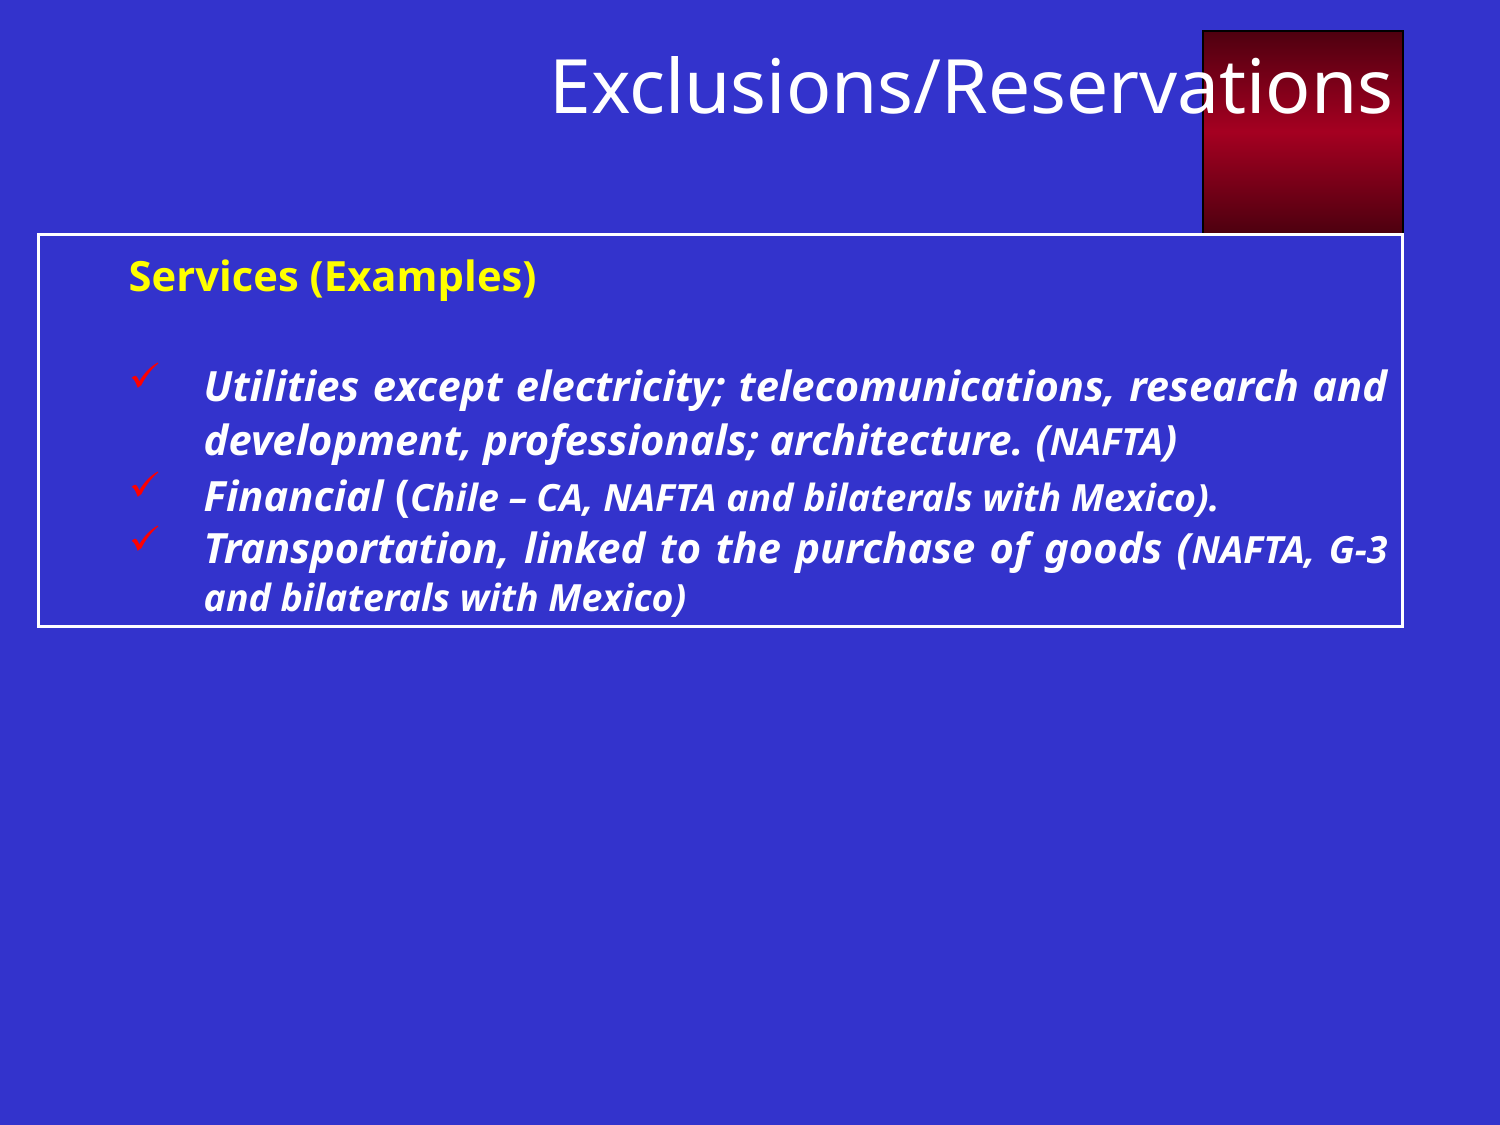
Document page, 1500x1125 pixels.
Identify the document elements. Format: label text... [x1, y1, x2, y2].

text_box Services (Examples) Utilities except electricity; telecomunications, research and development, professionals; architecture. (NAFTA) Financial (Chile – CA, NAFTA and bilaterals with Mexico). Transportation, linked to the purchase of goods (NAFTA, G-3 and bilaterals with Mexico) [38, 234, 1403, 627]
text_box Exclusions/Reservations [503, 31, 1409, 136]
text_box [1203, 136, 1404, 235]
